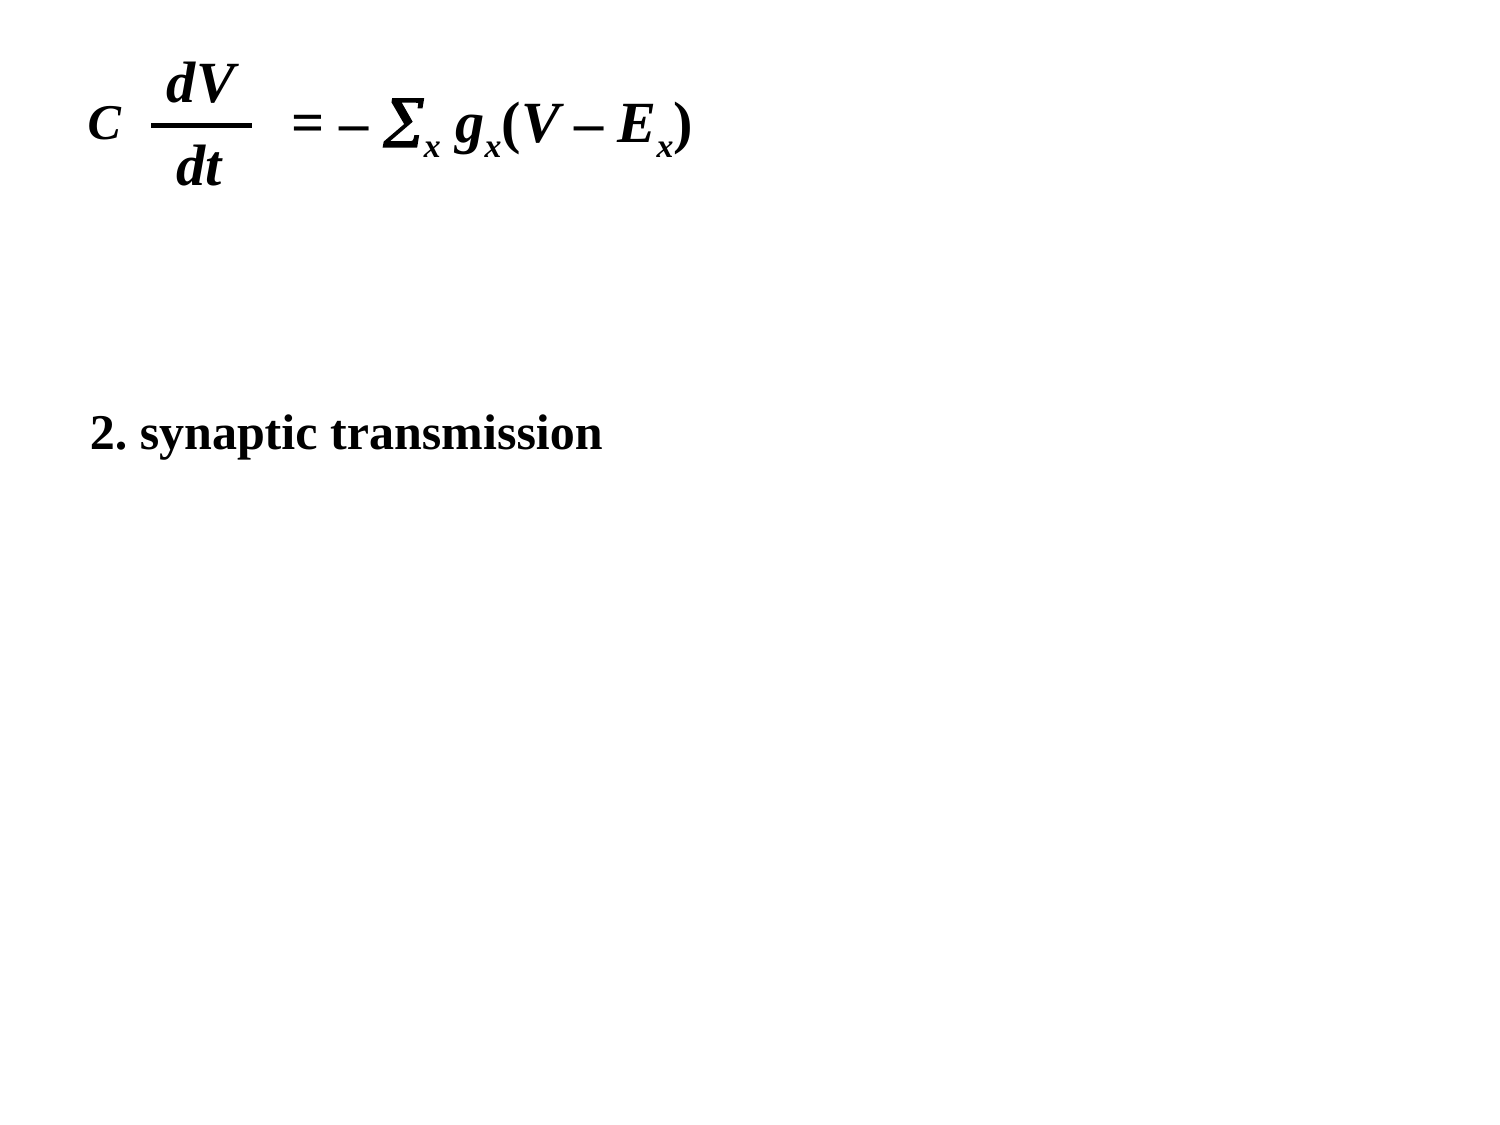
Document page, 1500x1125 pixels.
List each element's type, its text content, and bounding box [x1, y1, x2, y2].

text_box = – x gx(V – Ex) [277, 77, 709, 172]
text_box C [72, 82, 136, 157]
text_box dt [161, 134, 237, 205]
text_box dt [161, 119, 237, 124]
text_box 2. synaptic transmission [74, 271, 631, 467]
text_box dV [152, 37, 250, 122]
